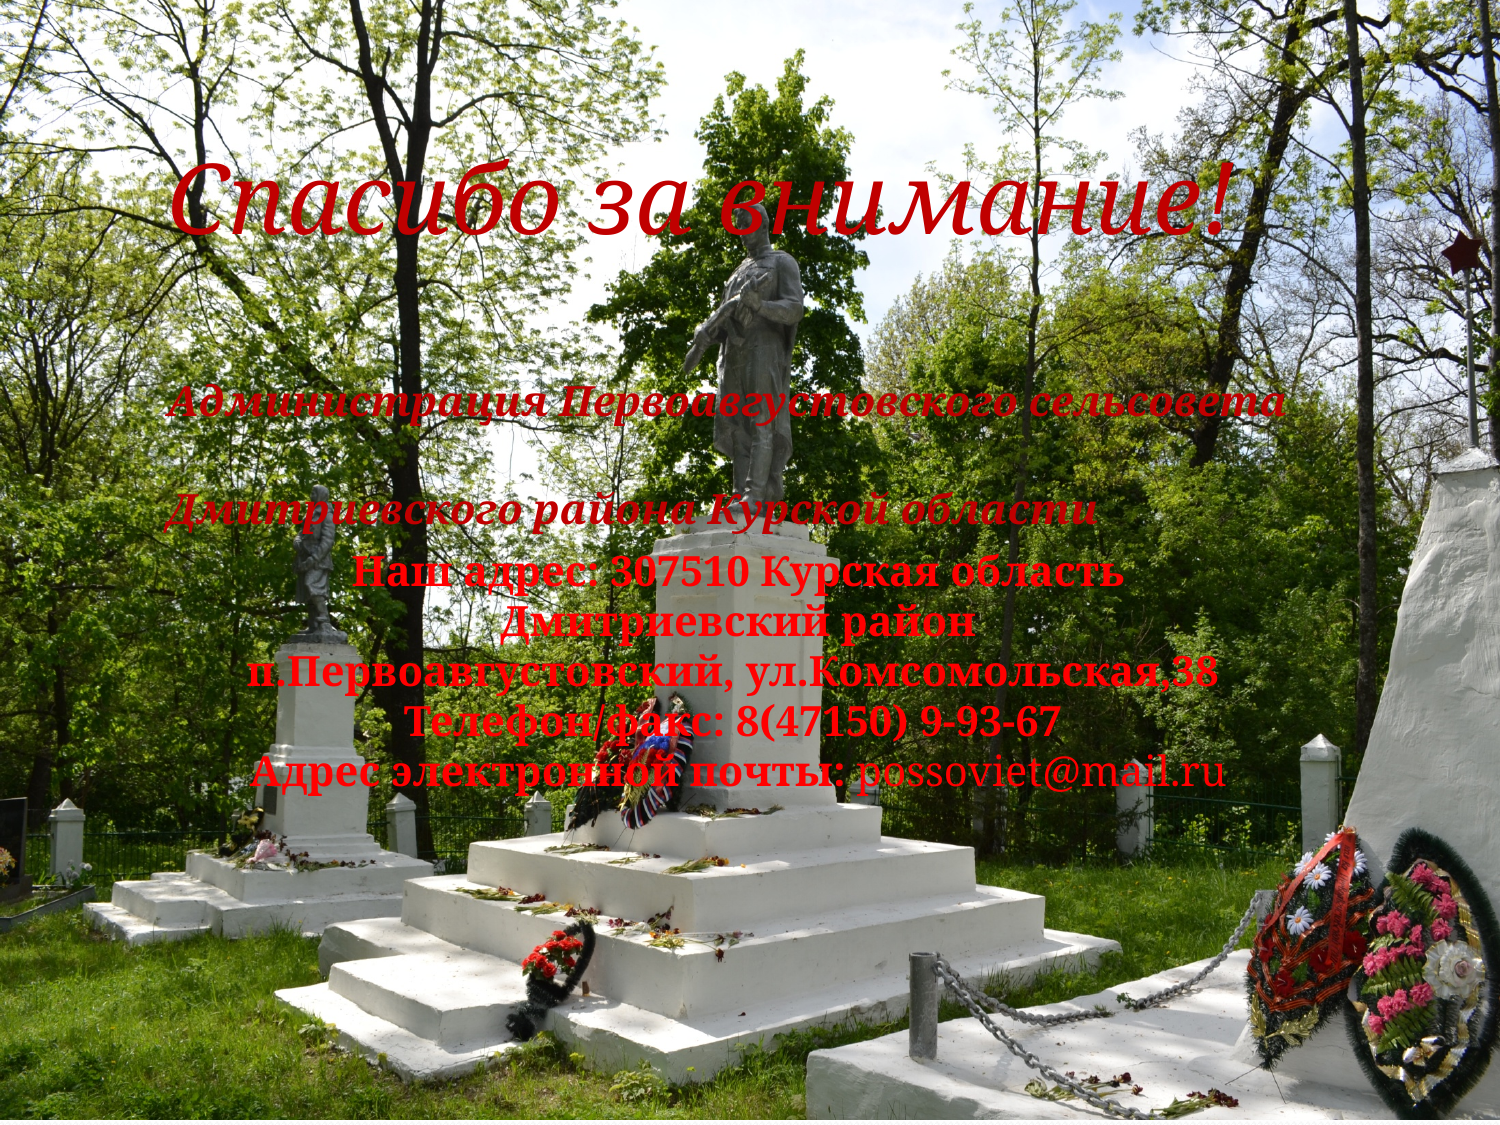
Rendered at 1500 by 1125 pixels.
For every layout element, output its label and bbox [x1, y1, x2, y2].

list [0, 0, 1500, 1120]
